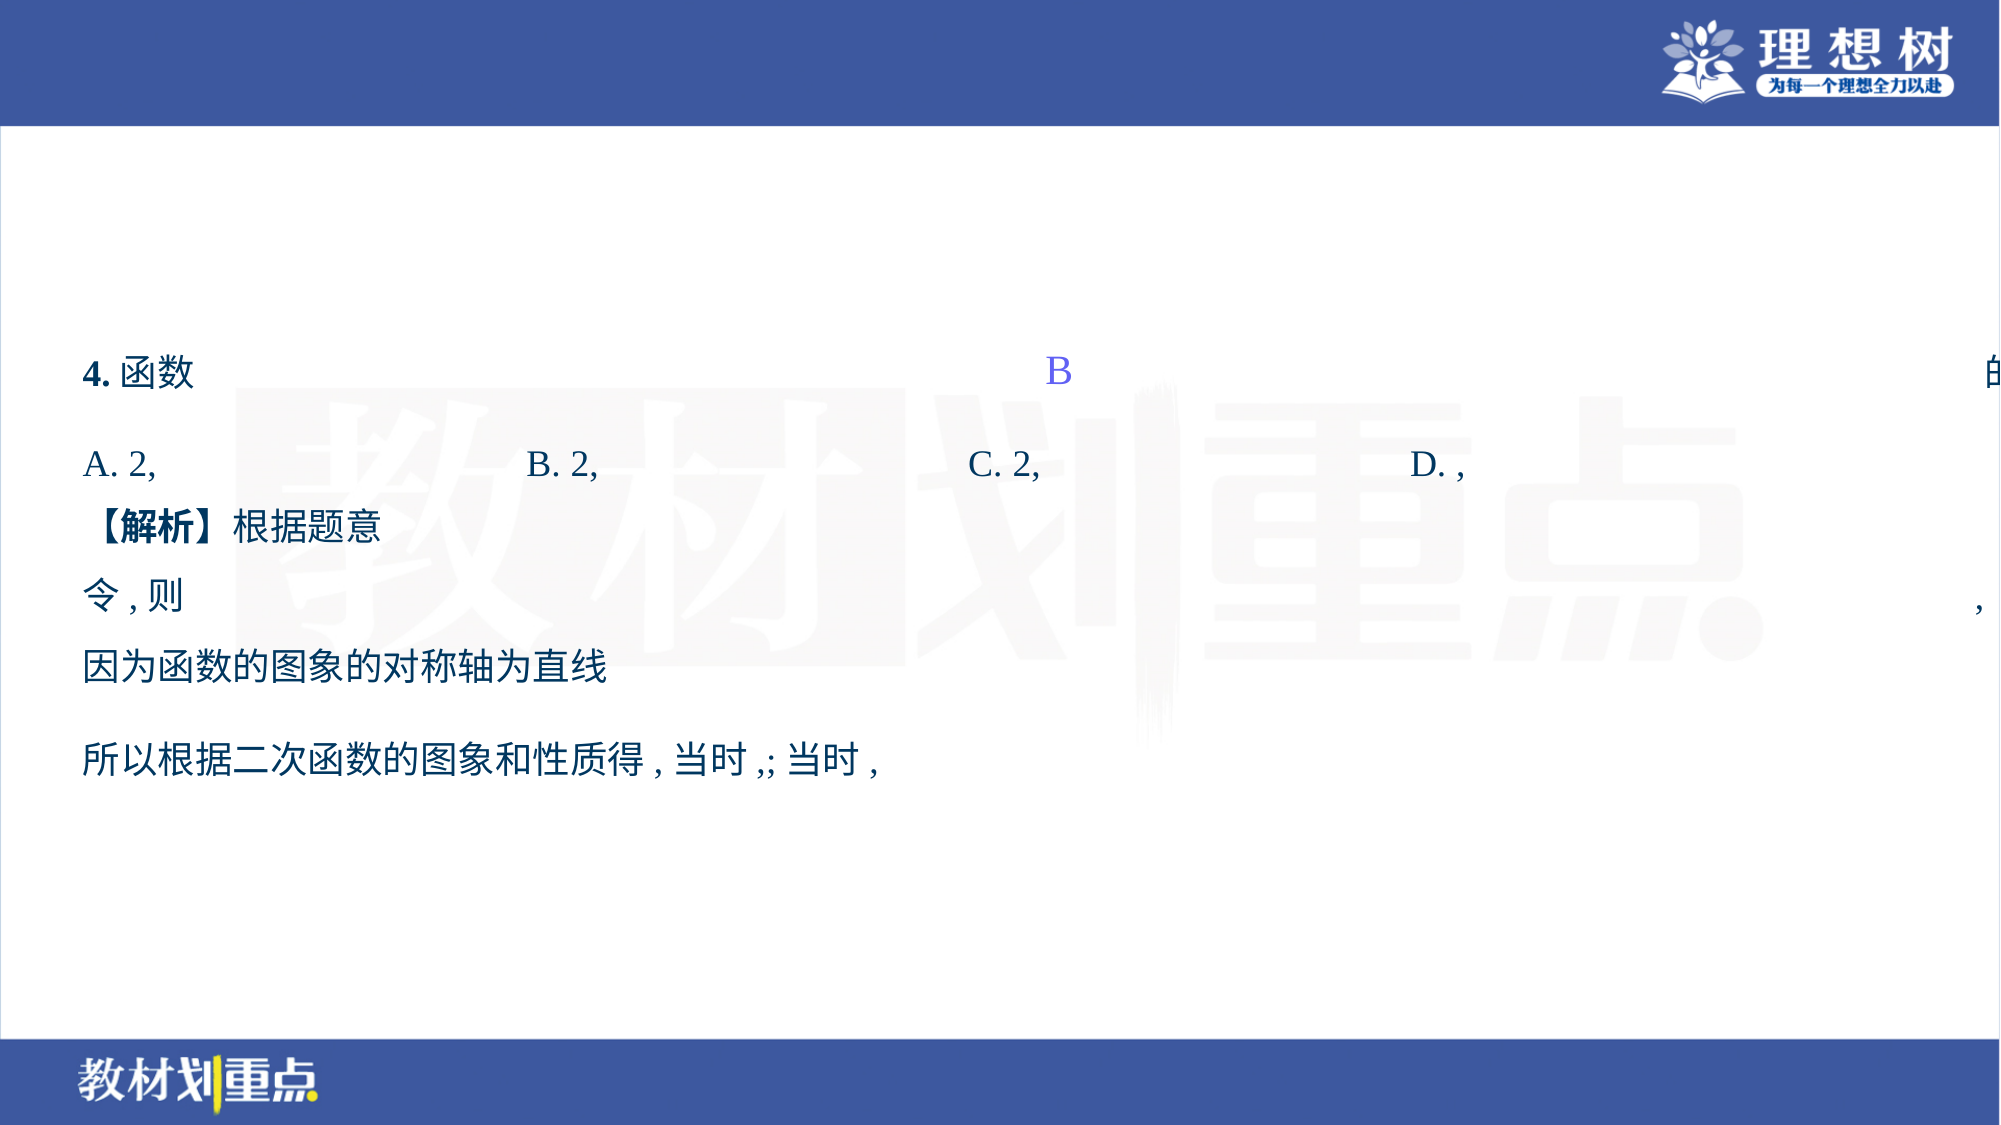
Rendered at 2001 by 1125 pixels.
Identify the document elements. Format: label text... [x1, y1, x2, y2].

text_box B [1030, 340, 1089, 391]
picture [0, 0, 2000, 1125]
picture [1990, 373, 1998, 383]
picture [1990, 363, 1998, 371]
